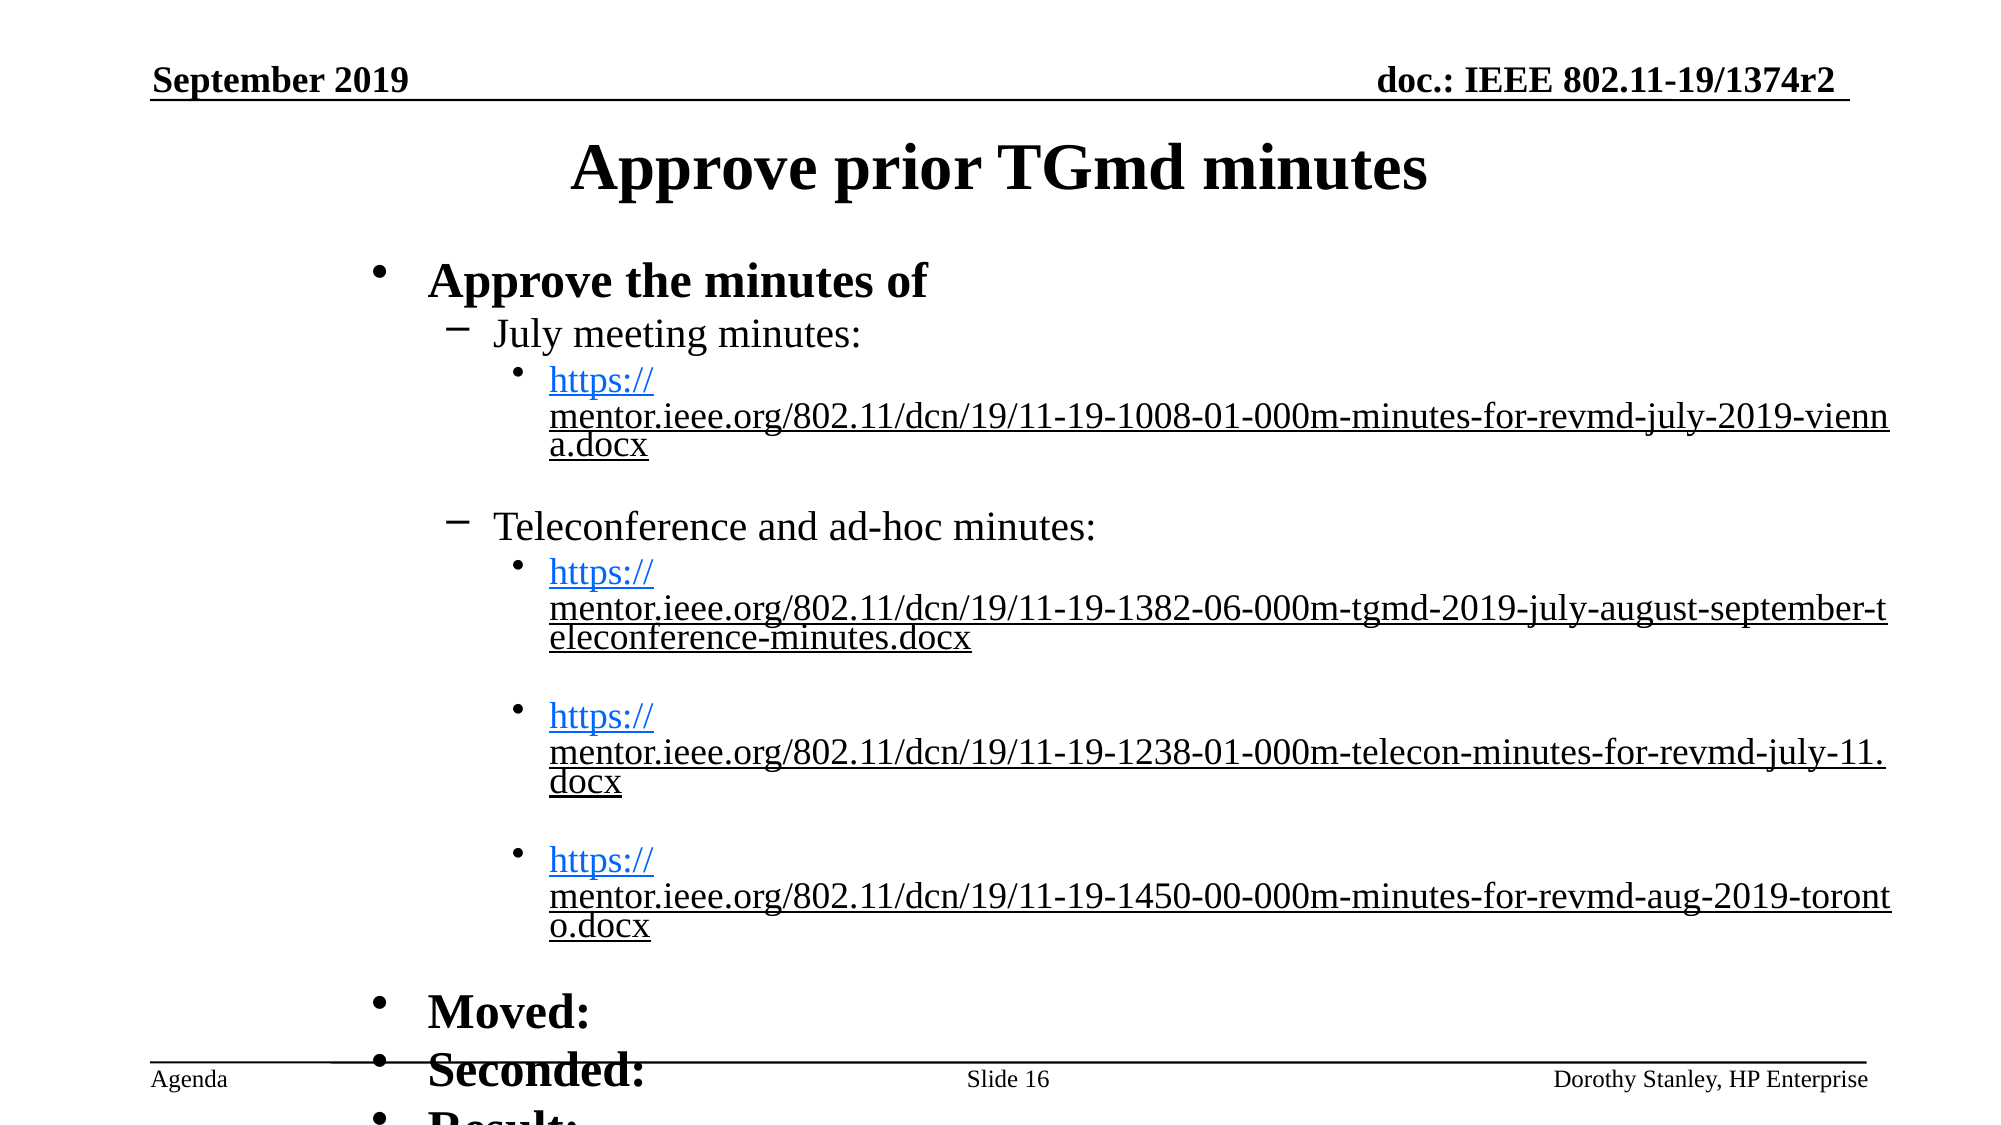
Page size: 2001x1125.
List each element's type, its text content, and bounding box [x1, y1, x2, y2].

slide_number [152, 54, 567, 100]
slide_number Slide 16 [966, 1062, 1051, 1093]
footer Dorothy Stanley, HP Enterprise [1549, 1062, 1869, 1093]
list Approve the minutes of July meeting minutes: https://mentor.ieee.org/802.11/dcn/19/11-19-1008-01-000m-minutes-for-revmd-july-2019-vienna.docx Teleconference and ad-hoc minutes: https://mentor.ieee.org/802.11/dcn/19/11-19-1382-06-000m-tgmd-2019-july-august-september-teleconference-minutes.docx https://mentor.ieee.org/802.11/dcn/19/11-19-1238-01-000m-telecon-minutes-for-revmd-july-11.docx https://mentor.ieee.org/802.11/dcn/19/11-19-1450-00-000m-minutes-for-revmd-aug-2019-toronto.docx Moved: Seconded: Result: [356, 251, 1911, 1002]
title Approve prior TGmd minutes [362, 75, 1638, 250]
